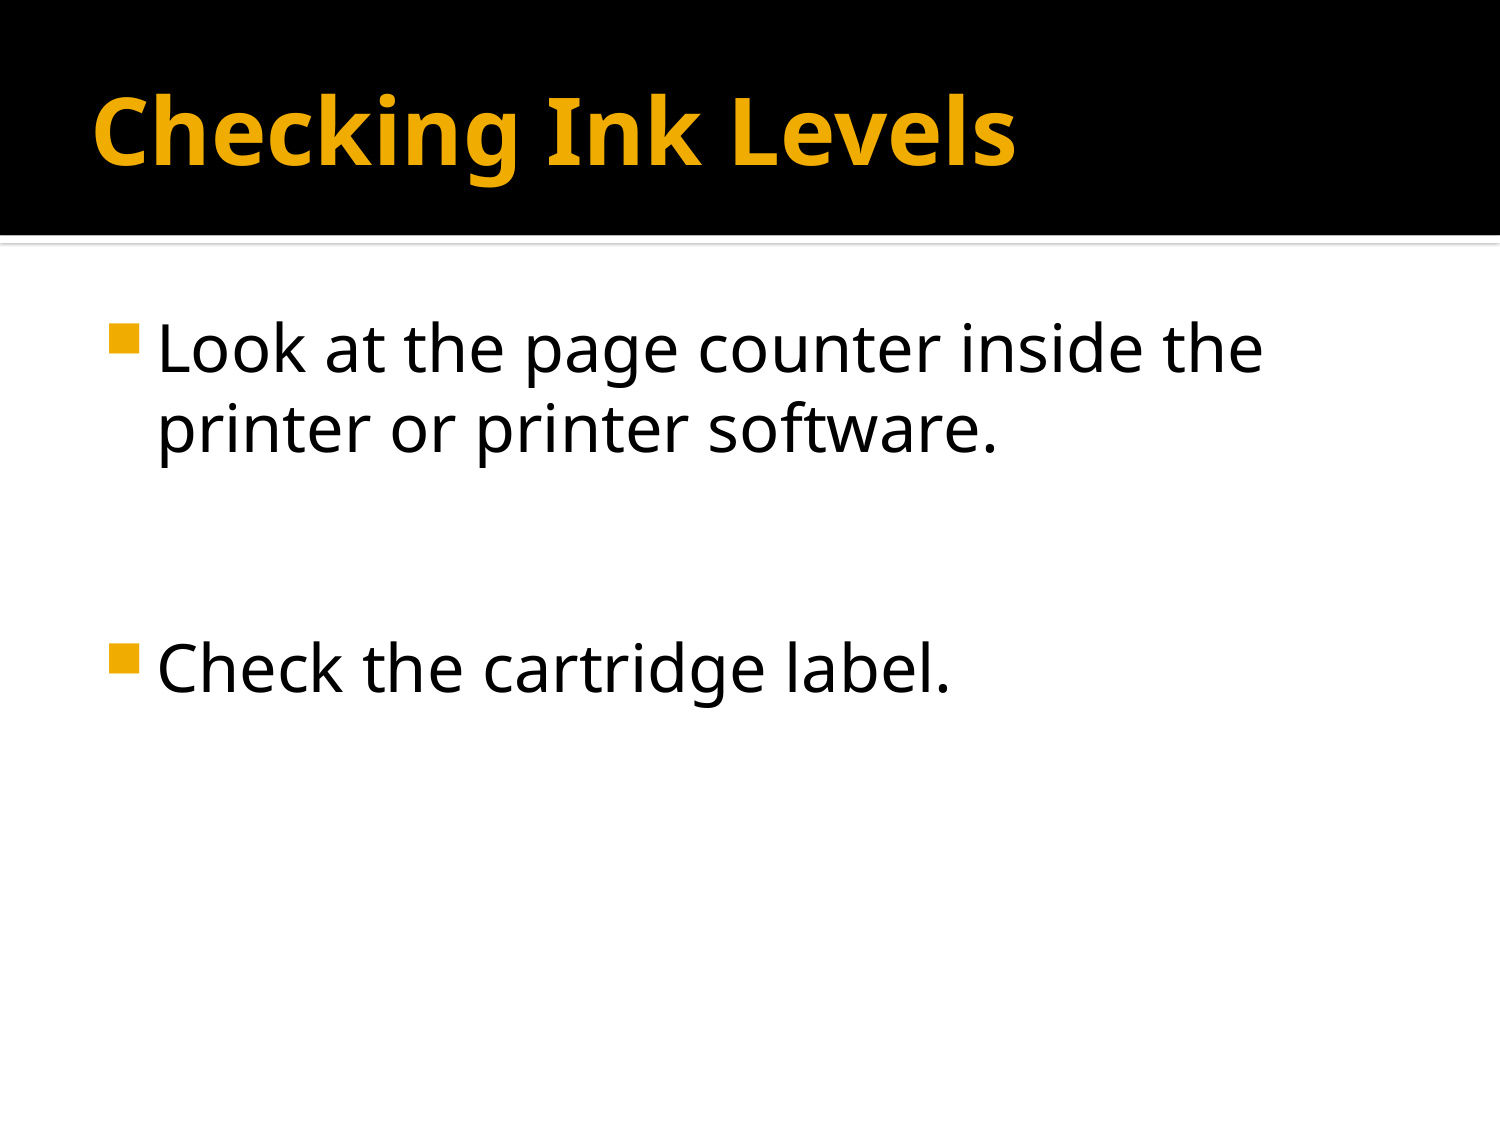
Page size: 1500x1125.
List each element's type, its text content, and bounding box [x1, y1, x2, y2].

list Look at the page counter inside the printer or printer software. Check the cartridge label. [75, 291, 1425, 1050]
title Checking Ink Levels [75, 25, 1425, 231]
